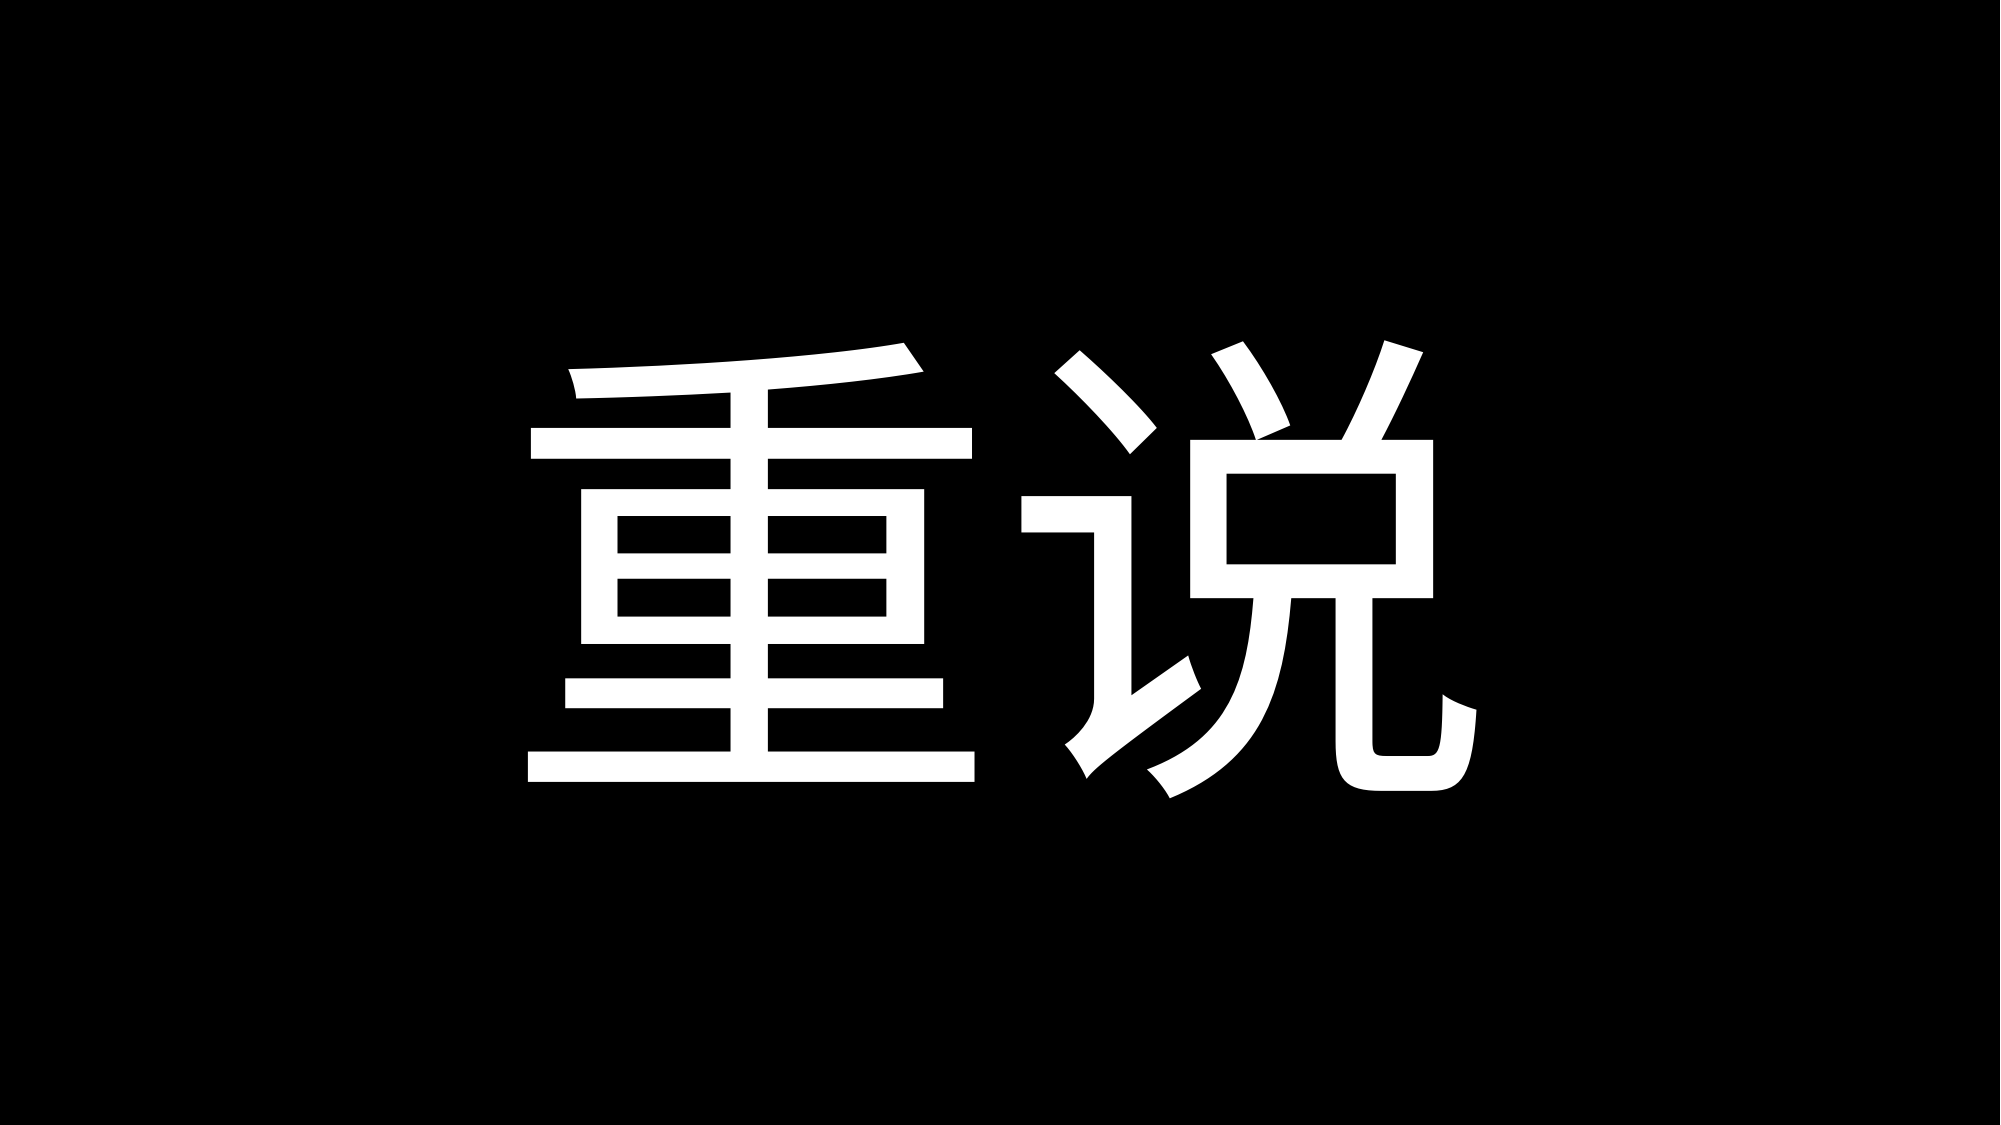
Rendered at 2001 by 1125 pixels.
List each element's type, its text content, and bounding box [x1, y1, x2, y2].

text_box 重说 [421, 253, 1579, 866]
